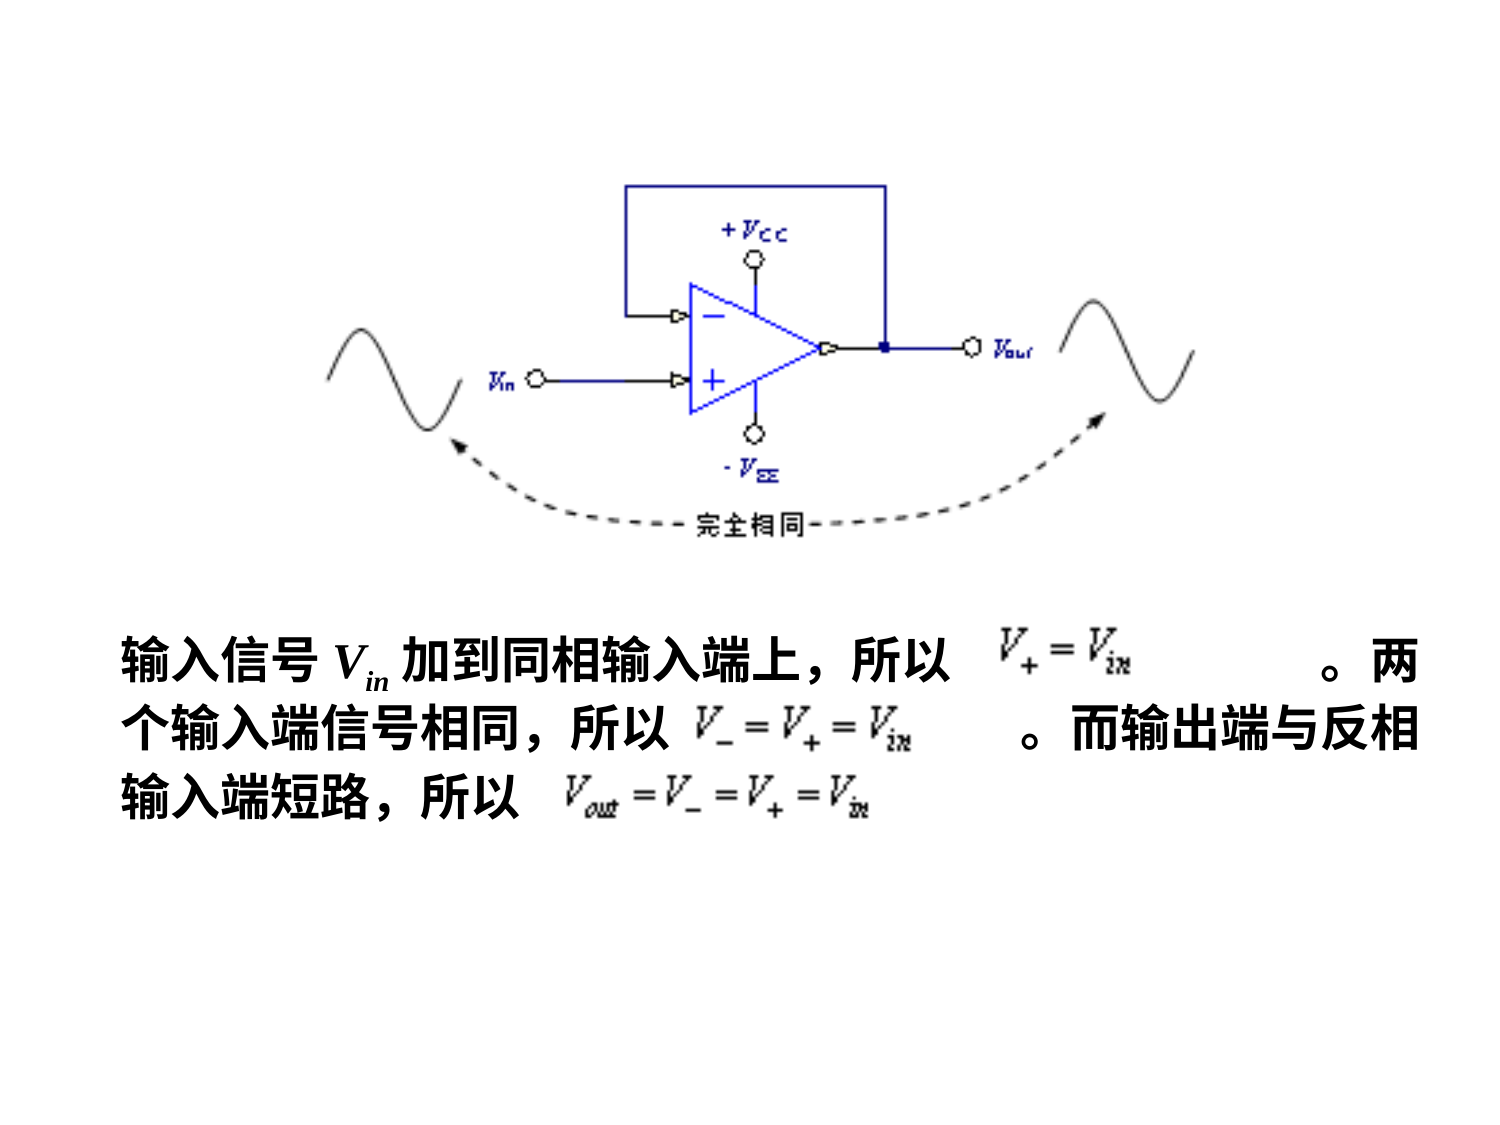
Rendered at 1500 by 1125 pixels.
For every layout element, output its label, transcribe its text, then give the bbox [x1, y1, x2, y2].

picture [304, 175, 1237, 587]
picture [995, 609, 1144, 695]
text_box 输入信号Vin加到同相输入端上，所以 。两个输入端信号相同，所以 。而输出端与反相输入端短路，所以 。 [105, 621, 1474, 835]
picture [562, 691, 921, 829]
